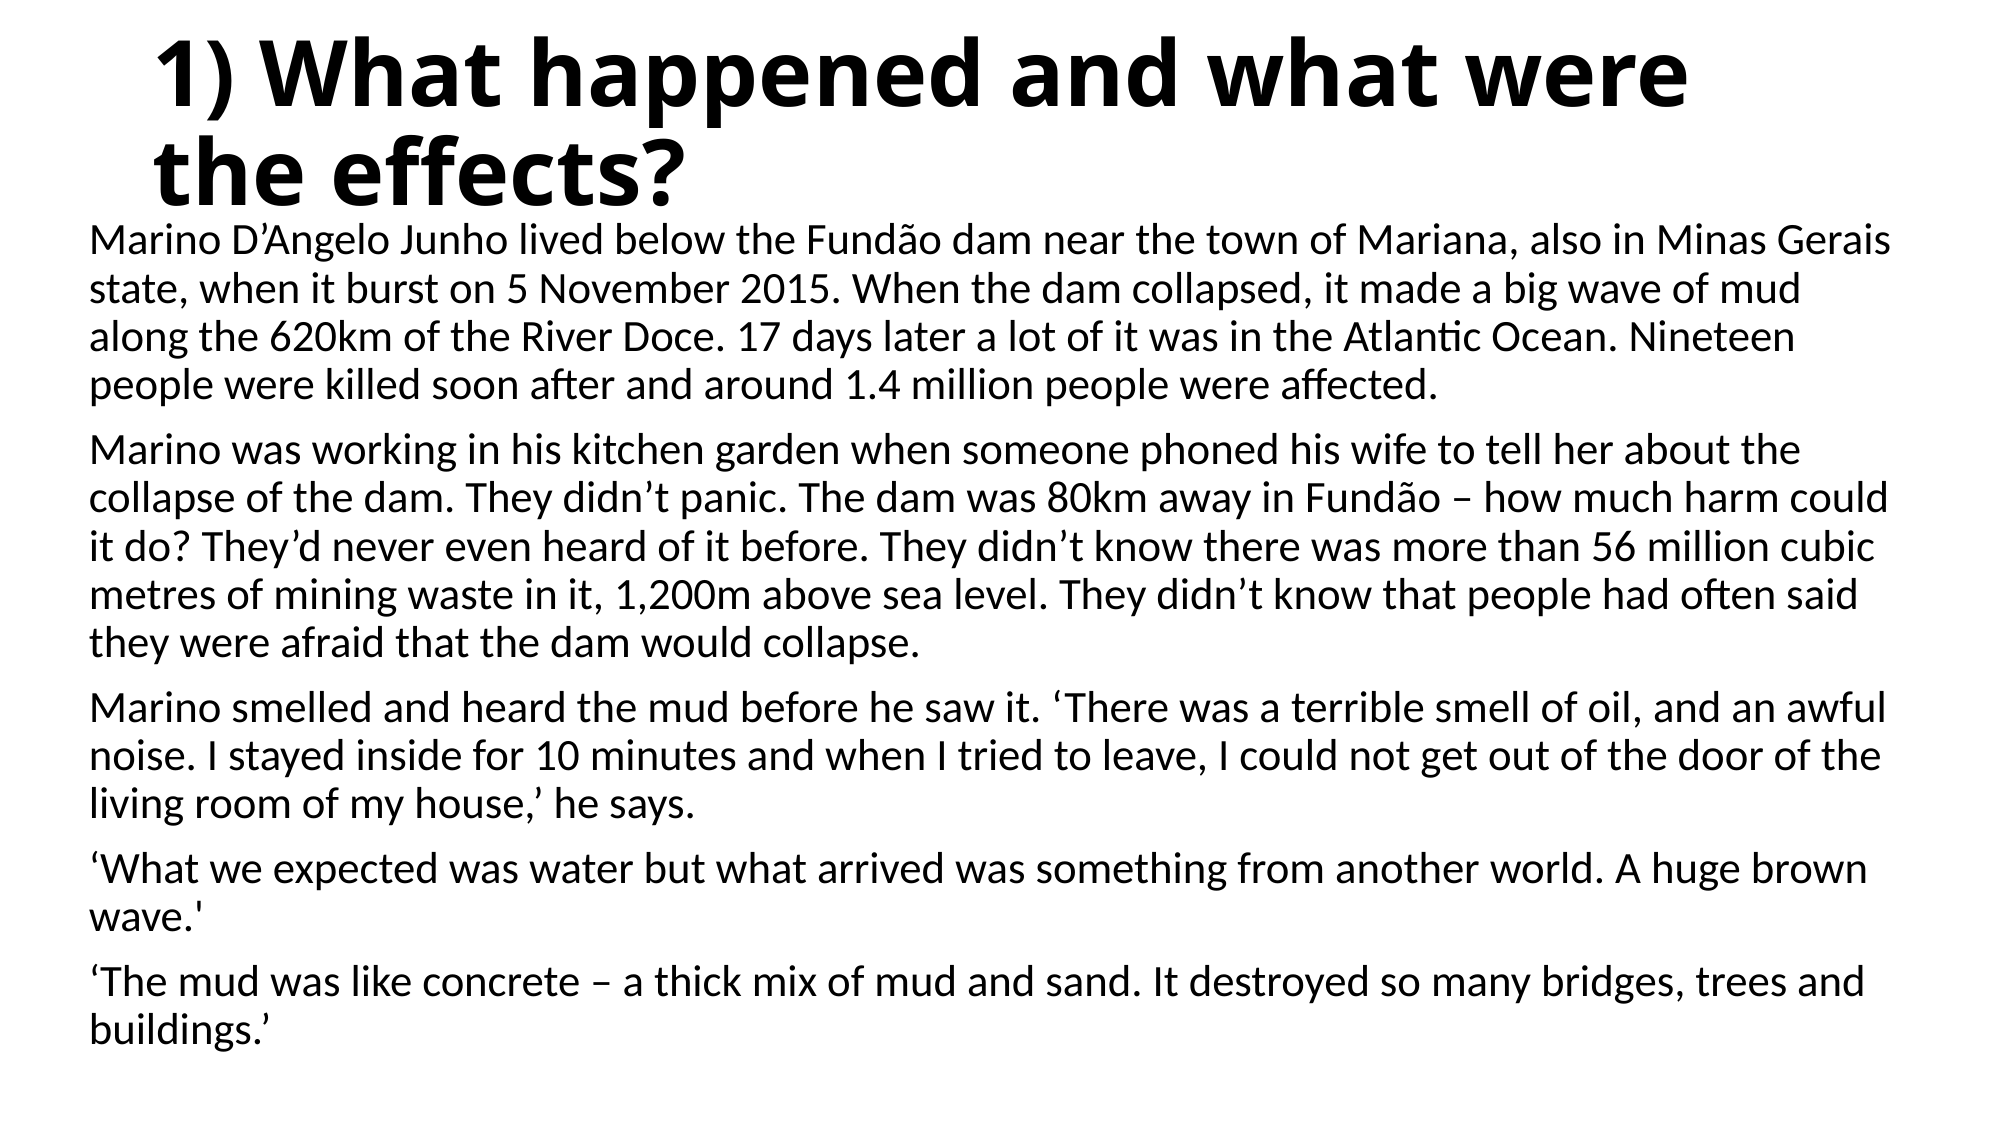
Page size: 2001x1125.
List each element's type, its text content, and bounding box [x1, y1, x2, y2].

title 1) What happened and what were the effects? [137, 59, 1863, 194]
list Marino D’Angelo Junho lived below the Fundão dam near the town of Mariana, also in Minas Gerais state, when it burst on 5 November 2015. When the dam collapsed, it made a big wave of mud along the 620km of the River Doce. 17 days later a lot of it was in the Atlantic Ocean. Nineteen people were killed soon after and around 1.4 million people were affected. Marino was working in his kitchen garden when someone phoned his wife to tell her about the collapse of the dam. They didn’t panic. The dam was 80km away in Fundão – how much harm could it do? They’d never even heard of it before. They didn’t know there was more than 56 million cubic metres of mining waste in it, 1,200m above sea level. They didn’t know that people had often said they were afraid that the dam would collapse. Marino smelled and heard the mud before he saw it. ‘There was a terrible smell of oil, and an awful noise. I stayed inside for 10 minutes and when I tried to leave, I could not get out of the door of the living room of my house,’ he says. ‘What we expected was water but what arrived was something from another world. A huge brown wave.' ‘The mud was like concrete – a thick mix of mud and sand. It destroyed so many bridges, trees and buildings.’ [73, 208, 1909, 1066]
